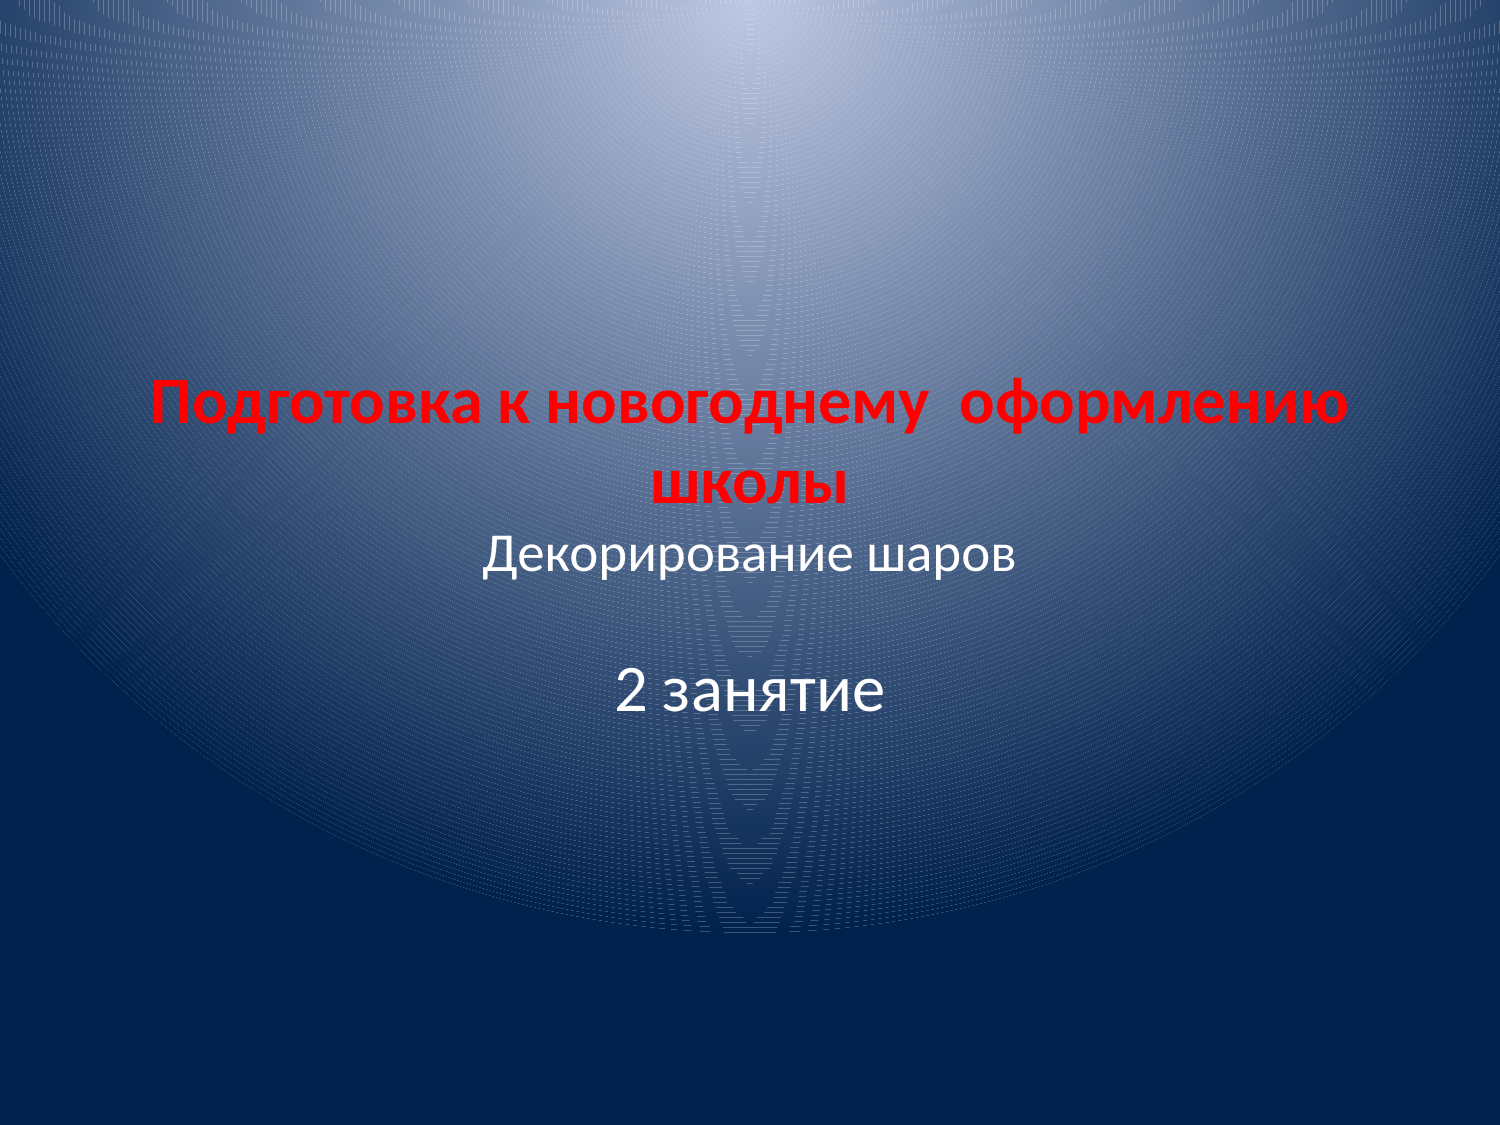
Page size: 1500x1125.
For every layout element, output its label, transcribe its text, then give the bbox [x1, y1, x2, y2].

title Подготовка к новогоднему оформлению школы Декорирование шаров [112, 349, 1388, 591]
subtitle 2 занятие [225, 637, 1275, 925]
